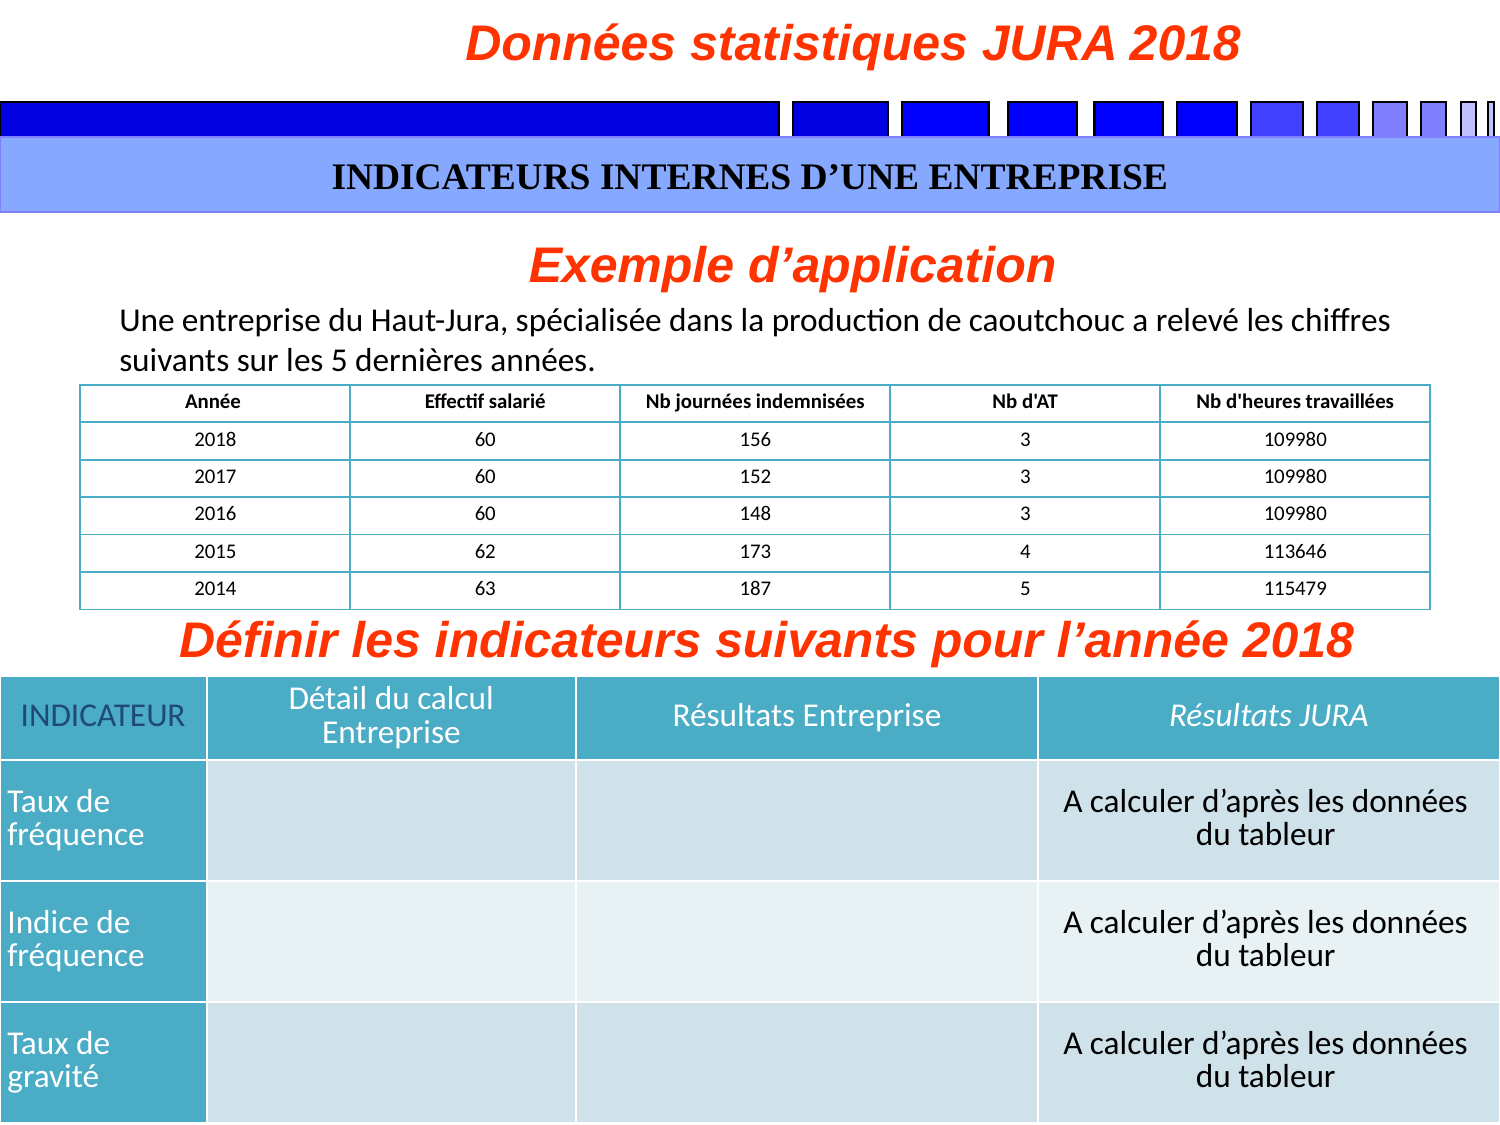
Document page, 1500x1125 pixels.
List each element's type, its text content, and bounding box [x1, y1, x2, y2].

table_cell [577, 882, 1037, 1001]
table_cell 2015 [81, 535, 349, 571]
table_cell [577, 761, 1037, 880]
table_cell 4 [891, 535, 1159, 571]
text_box Exemple d’application [169, 225, 1416, 290]
table_cell [208, 1003, 575, 1122]
table_header Résultats JURA [1039, 677, 1499, 759]
table_cell Taux de fréquence [1, 761, 206, 880]
table_cell 3 [891, 498, 1159, 534]
table_cell 109980 [1161, 461, 1429, 496]
table_cell 2016 [81, 498, 349, 534]
table_cell 5 [891, 573, 1159, 600]
table_cell 115479 [1161, 573, 1429, 609]
table_cell [577, 1003, 1037, 1122]
table_cell 2018 [81, 423, 349, 459]
table_cell A calculer d’après les données du tableur [1039, 761, 1499, 880]
table_cell 187 [621, 573, 889, 600]
table_cell 152 [621, 461, 889, 496]
table_cell 60 [351, 461, 619, 496]
table_cell 2017 [81, 461, 349, 496]
table_cell 109980 [1161, 423, 1429, 459]
text_box Une entreprise du Haut-Jura, spécialisée dans la production de caoutchouc a relevé les chiffres suivants sur les 5 dernières années. [104, 290, 1466, 386]
table_cell 62 [351, 535, 619, 571]
text_box Données statistiques JURA 2018 [230, 3, 1477, 78]
table_header Résultats Entreprise [577, 677, 1037, 759]
table_header Nb d'AT [891, 386, 1159, 421]
text_box Définir les indicateurs suivants pour l’année 2018 [144, 600, 1391, 676]
table_cell A calculer d’après les données du tableur [1039, 882, 1499, 1001]
table_cell Taux de gravité [1, 1003, 206, 1122]
table_header Année [81, 386, 349, 421]
table_cell 60 [351, 498, 619, 534]
table_cell 109980 [1161, 498, 1429, 534]
table_header Effectif salarié [351, 386, 619, 421]
text_box INDICATEURS INTERNES D’UNE ENTREPRISE [0, 137, 1500, 213]
table_header Nb journées indemnisées [621, 386, 889, 421]
table_cell 2014 [81, 573, 349, 609]
table_cell [208, 761, 575, 880]
table_header INDICATEUR [1, 677, 206, 759]
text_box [0, 101, 1495, 140]
table_cell 113646 [1161, 535, 1429, 571]
table_cell A calculer d’après les données du tableur [1039, 1003, 1499, 1122]
table_header Détail du calcul Entreprise [208, 677, 575, 759]
table_cell Indice de fréquence [1, 882, 206, 1001]
table_cell [208, 882, 575, 1001]
table_cell 3 [891, 423, 1159, 459]
table_header Nb d'heures travaillées [1161, 386, 1429, 421]
table_cell 148 [621, 498, 889, 534]
table_cell 60 [351, 423, 619, 459]
table_cell 3 [891, 461, 1159, 496]
table_cell 173 [621, 535, 889, 571]
table_cell 63 [351, 573, 619, 600]
table_cell 156 [621, 423, 889, 459]
